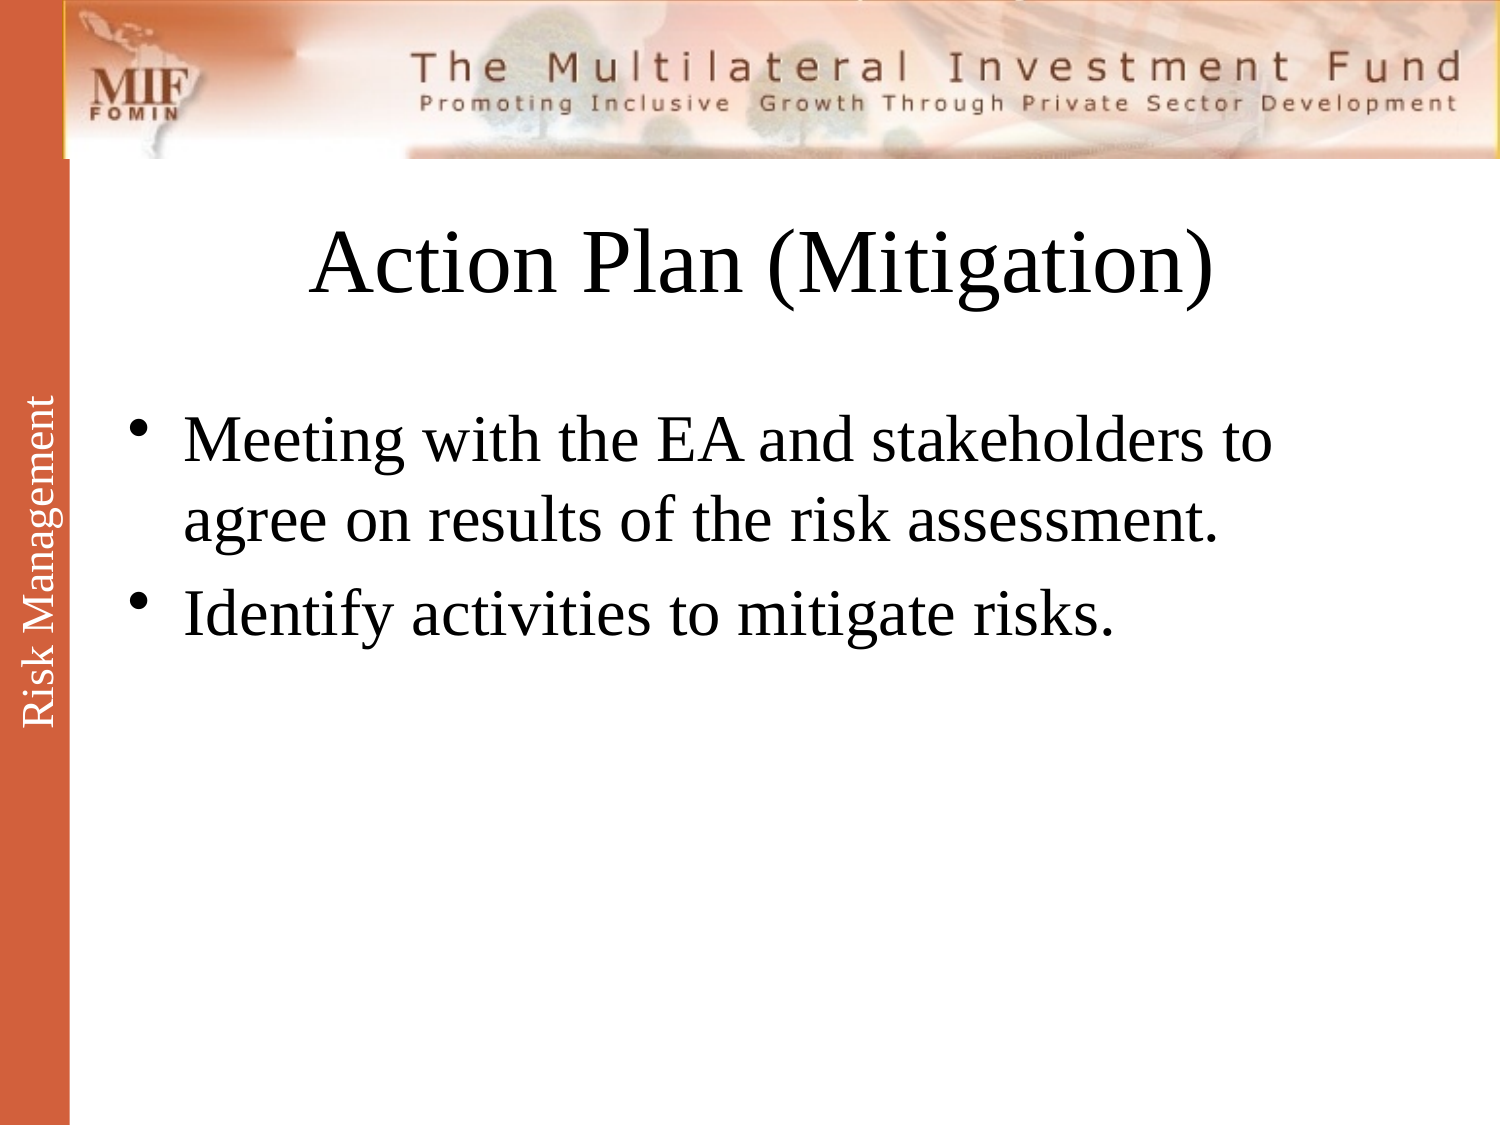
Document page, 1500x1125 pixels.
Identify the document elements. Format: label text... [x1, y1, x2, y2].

list Meeting with the EA and stakeholders to agree on results of the risk assessment. Identify activities to mitigate risks. [112, 387, 1388, 1001]
picture [62, 0, 1500, 160]
text_box Risk Management [0, 0, 70, 1125]
title Action Plan (Mitigation) [124, 167, 1401, 351]
